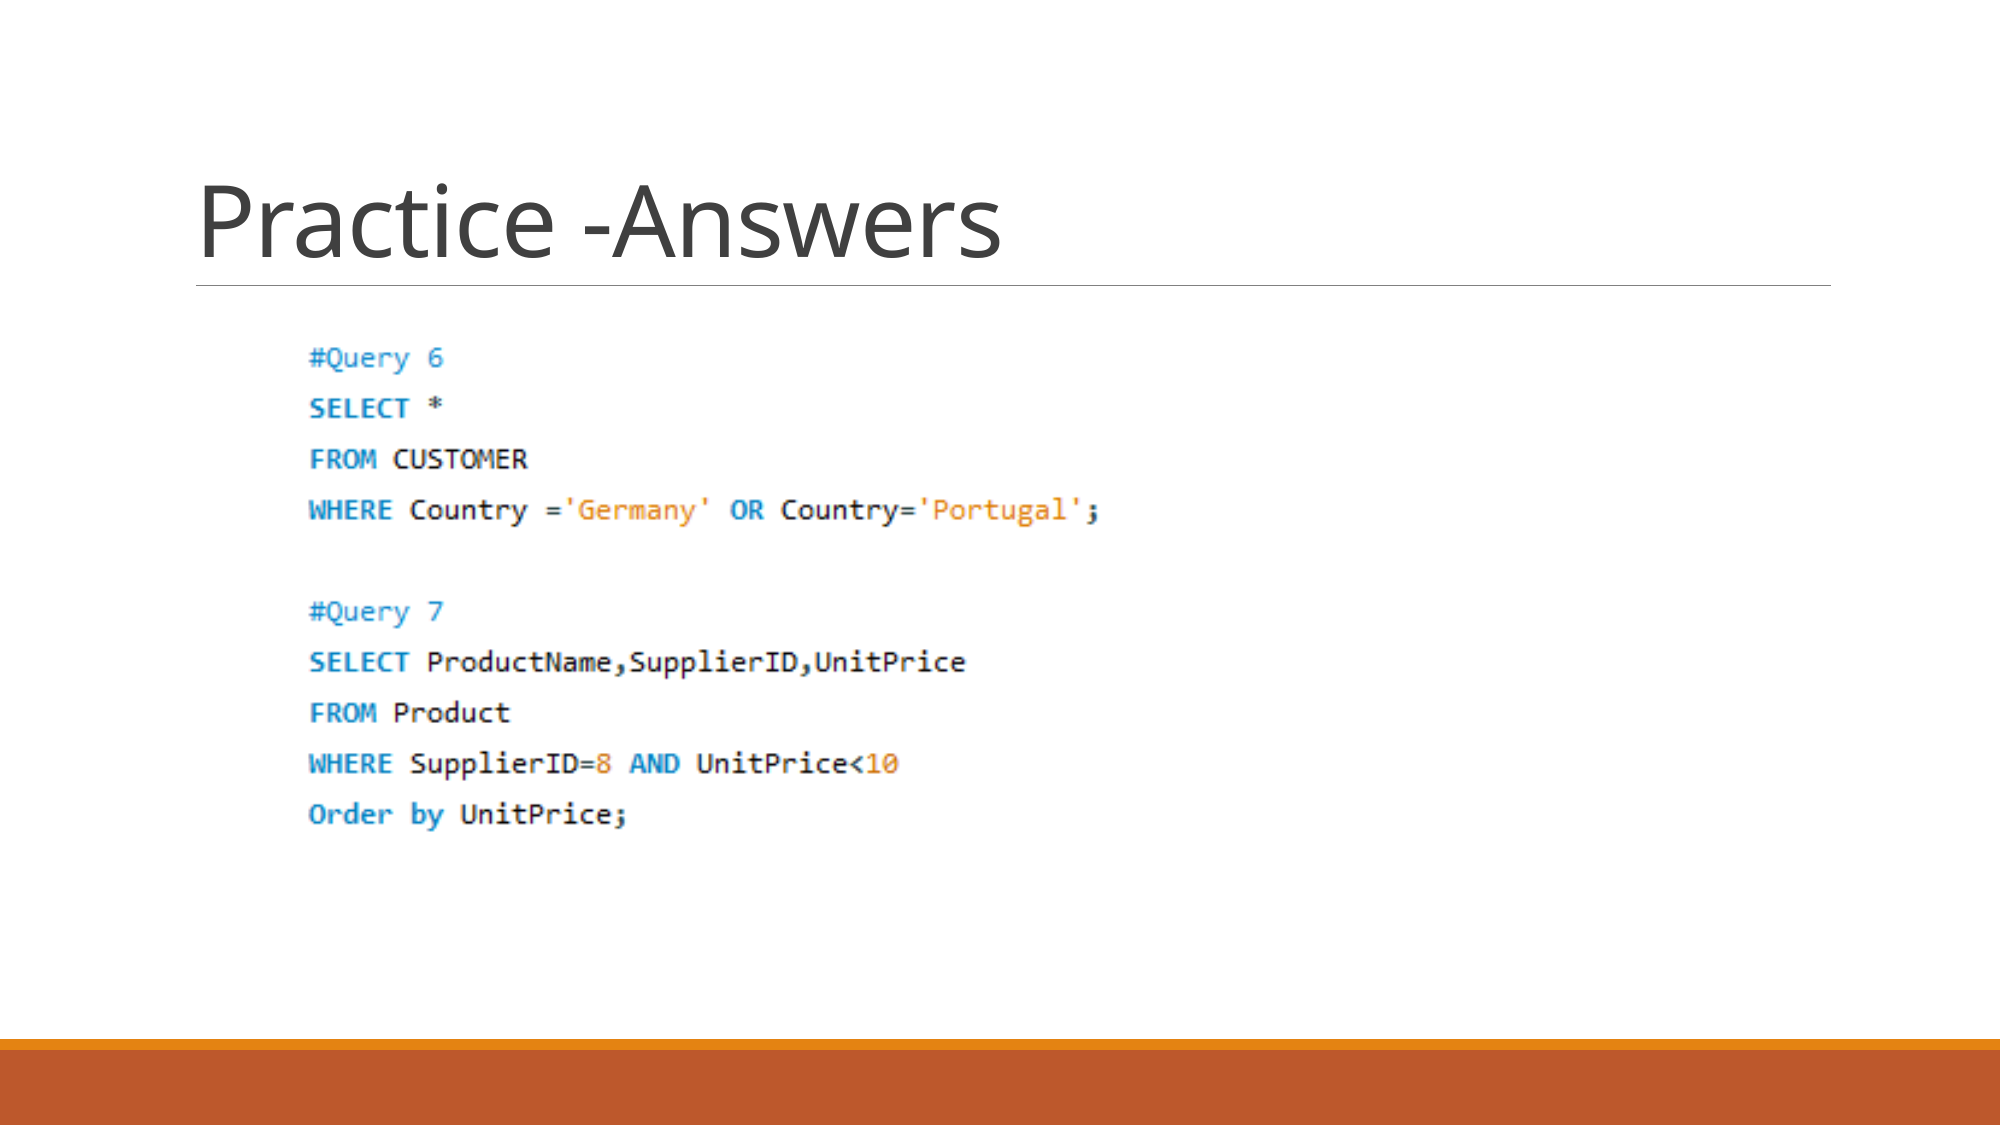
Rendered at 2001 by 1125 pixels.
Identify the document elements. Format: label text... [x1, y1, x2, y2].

title Practice -Answers [180, 47, 1830, 285]
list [253, 334, 1214, 868]
